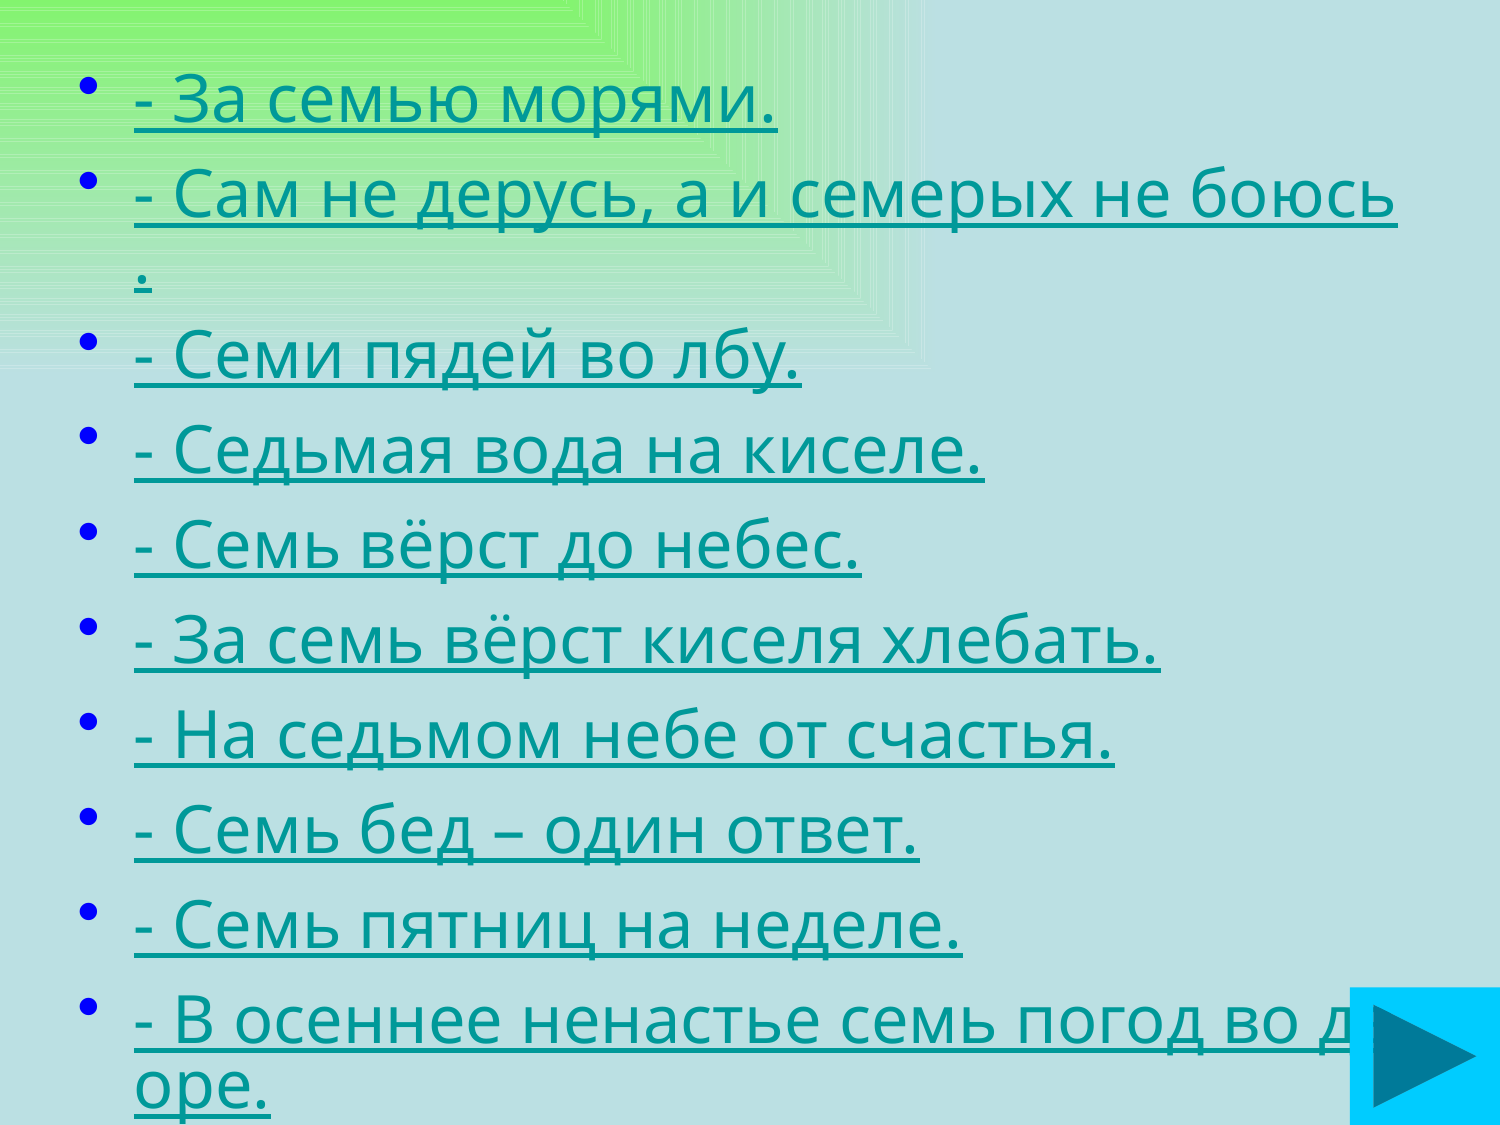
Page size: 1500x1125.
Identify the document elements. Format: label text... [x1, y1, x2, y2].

text_box [1349, 987, 1500, 1125]
list - За семью морями. - Сам не дерусь, а и семерых не боюсь. - Семи пядей во лбу. - Седьмая вода на киселе. - Семь вёрст до небес. - За семь вёрст киселя хлебать. - На седьмом небе от счастья. - Семь бед – один ответ. - Семь пятниц на неделе. - В осеннее ненастье семь погод во дворе. [62, 49, 1426, 1006]
